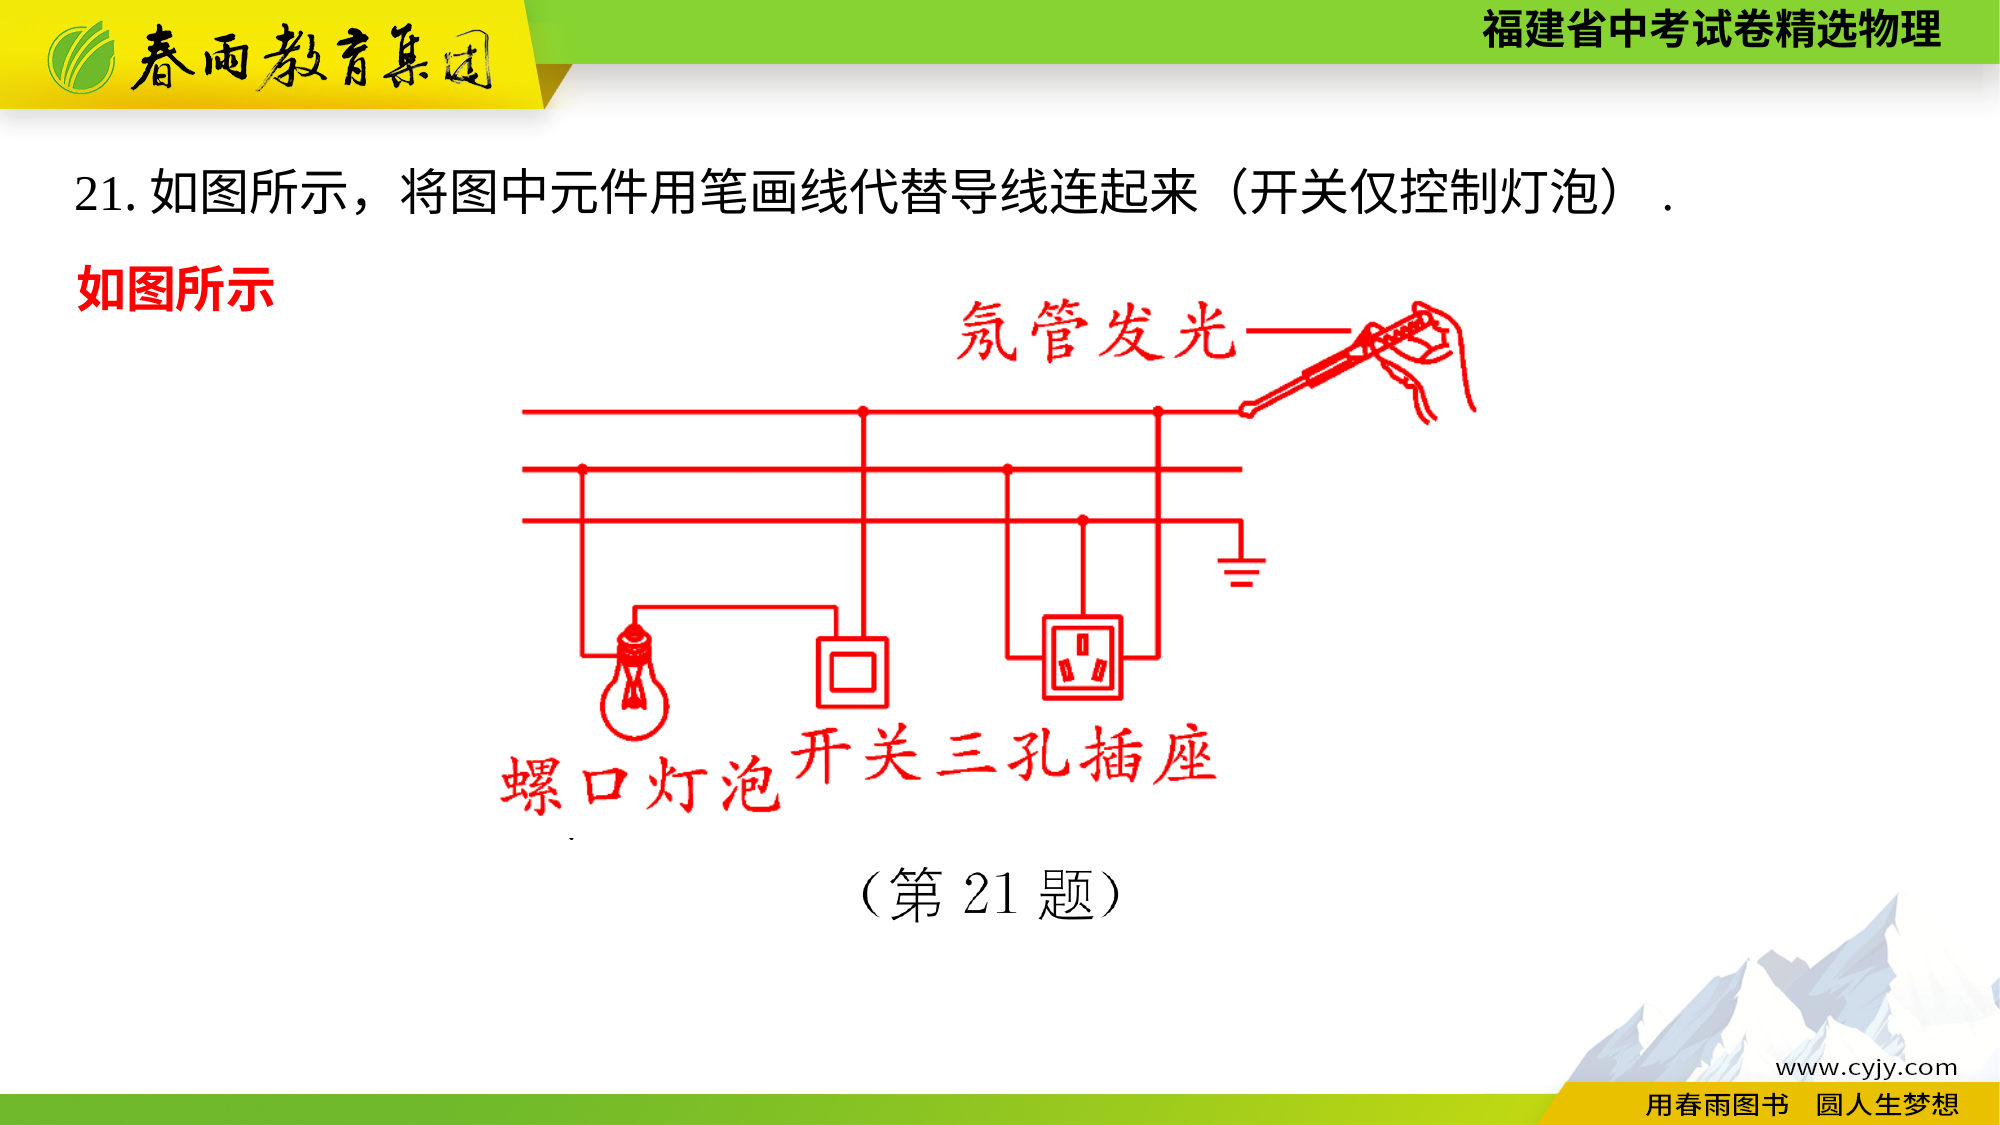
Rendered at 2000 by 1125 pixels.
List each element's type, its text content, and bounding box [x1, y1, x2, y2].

picture [0, 0, 2000, 1125]
list 21.如图所示，将图中元件用笔画线代替导线连起来（开关仅控制灯泡）. [59, 122, 1944, 217]
text_box 如图所示 [61, 220, 291, 325]
